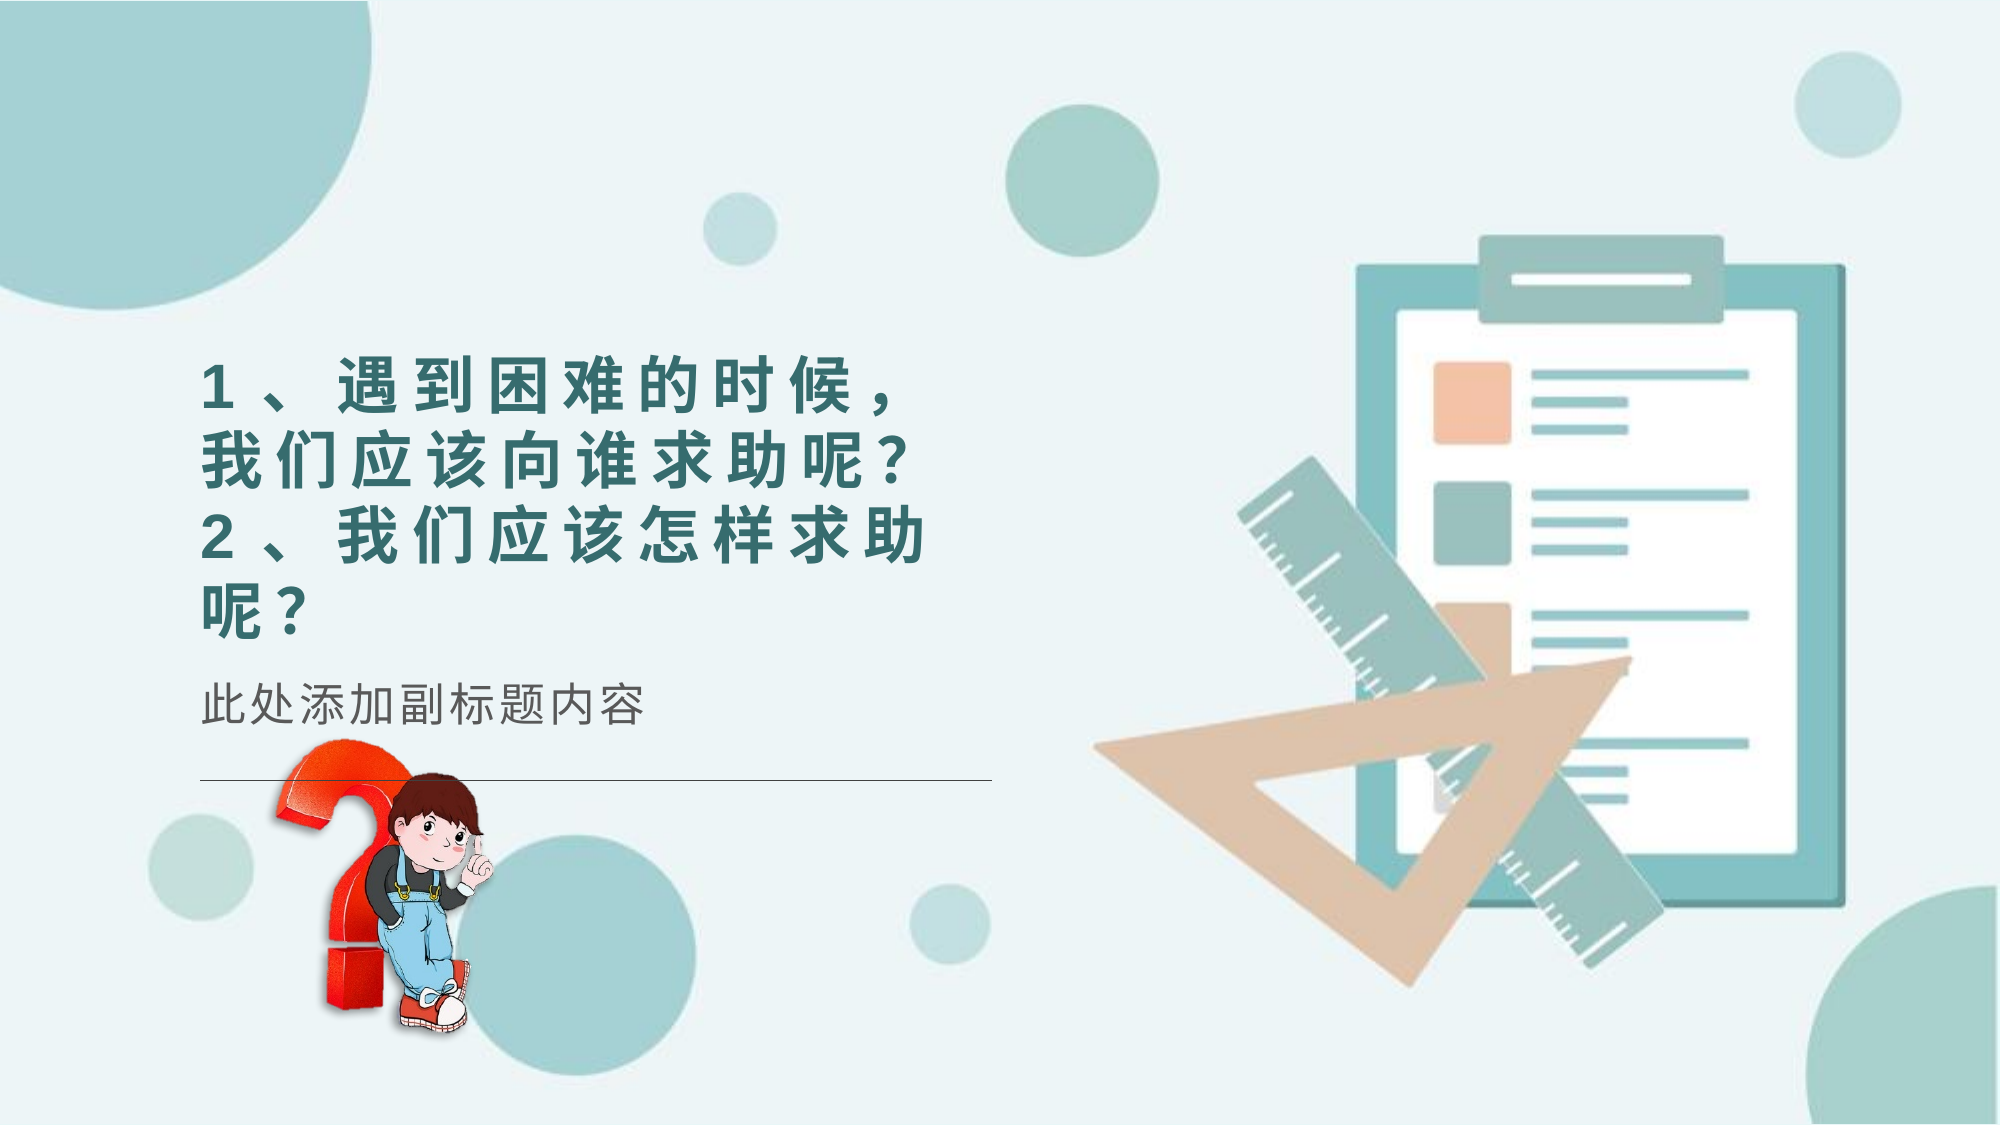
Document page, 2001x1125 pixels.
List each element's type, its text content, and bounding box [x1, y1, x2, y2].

title 1、遇到困难的时候，我们应该向谁求助呢？ 2、我们应该怎样求助呢？ [200, 343, 992, 647]
subtitle 此处添加副标题内容 [200, 675, 992, 736]
picture [0, 1, 2000, 1124]
